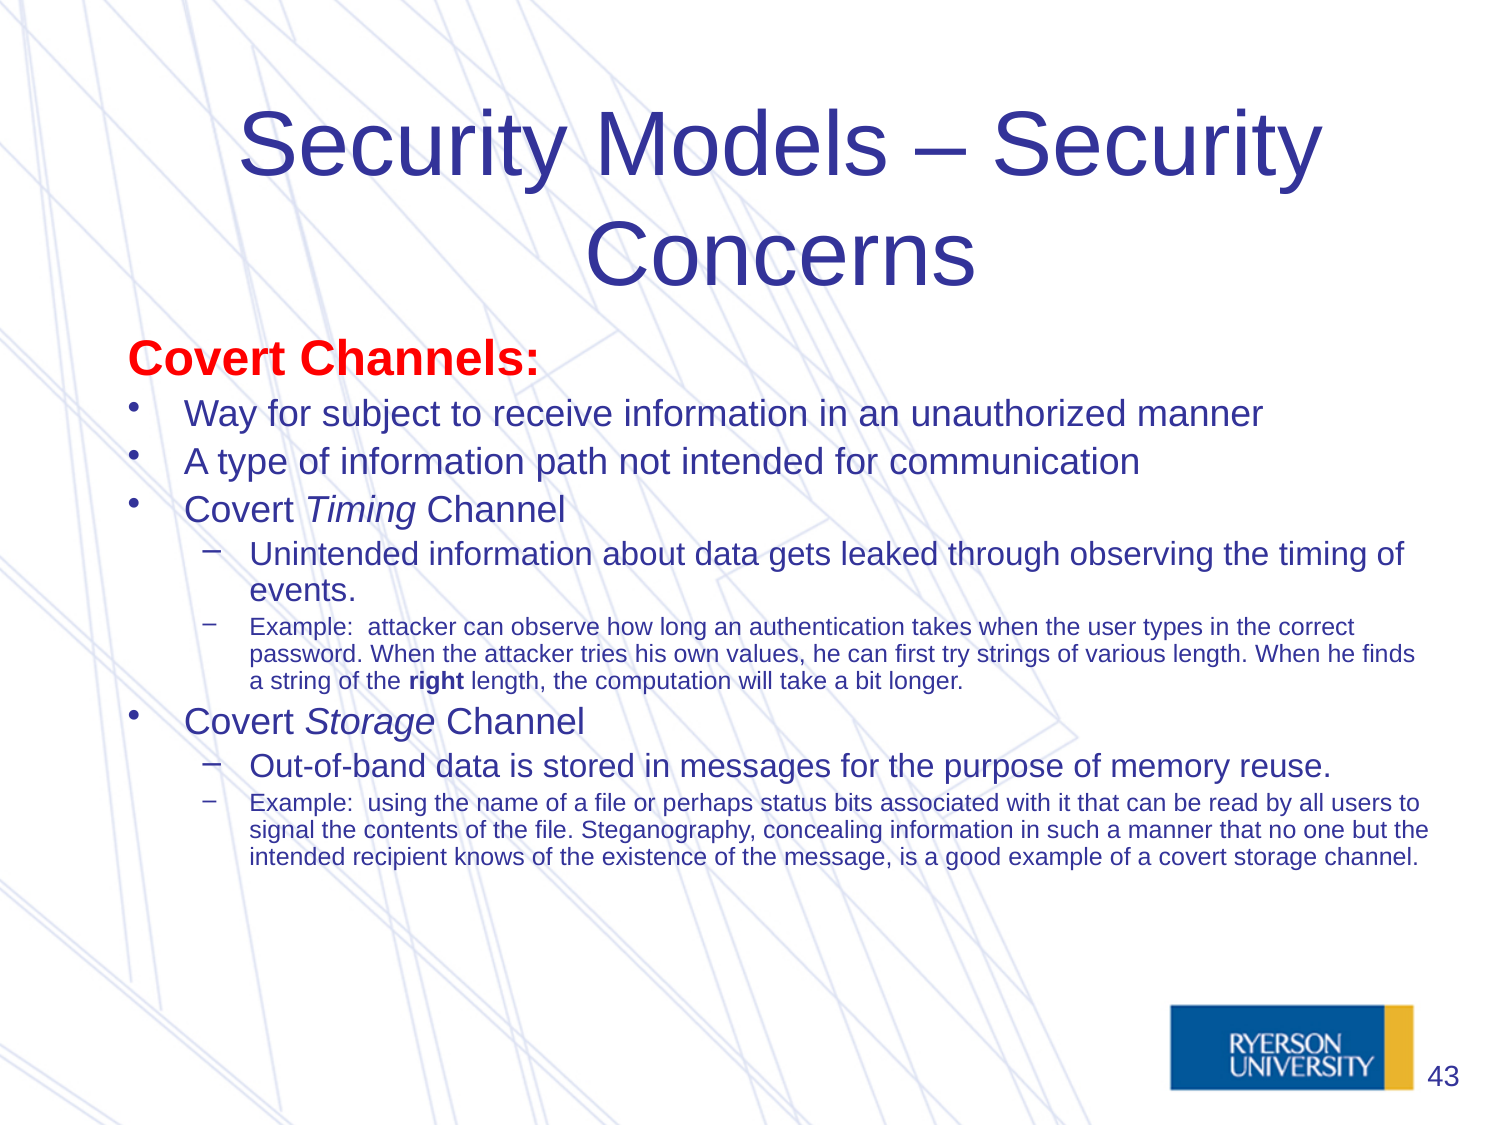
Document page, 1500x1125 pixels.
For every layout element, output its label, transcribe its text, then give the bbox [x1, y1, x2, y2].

title Security Models – Security Concerns [112, 99, 1451, 288]
picture [0, 0, 1500, 1125]
slide_number 43 [1399, 1049, 1476, 1113]
list Covert Channels: Way for subject to receive information in an unauthorized manner A type of information path not intended for communication Covert Timing Channel Unintended information about data gets leaked through observing the timing of events. Example: attacker can observe how long an authentication takes when the user types in the correct password. When the attacker tries his own values, he can first try strings of various length. When he finds a string of the right length, the computation will take a bit longer. Covert Storage Channel Out-of-band data is stored in messages for the purpose of memory reuse. Example: using the name of a file or perhaps status bits associated with it that can be read by all users to signal the contents of the file. Steganography, concealing information in such a manner that no one but the intended recipient knows of the existence of the message, is a good example of a covert storage channel. [112, 324, 1451, 1001]
